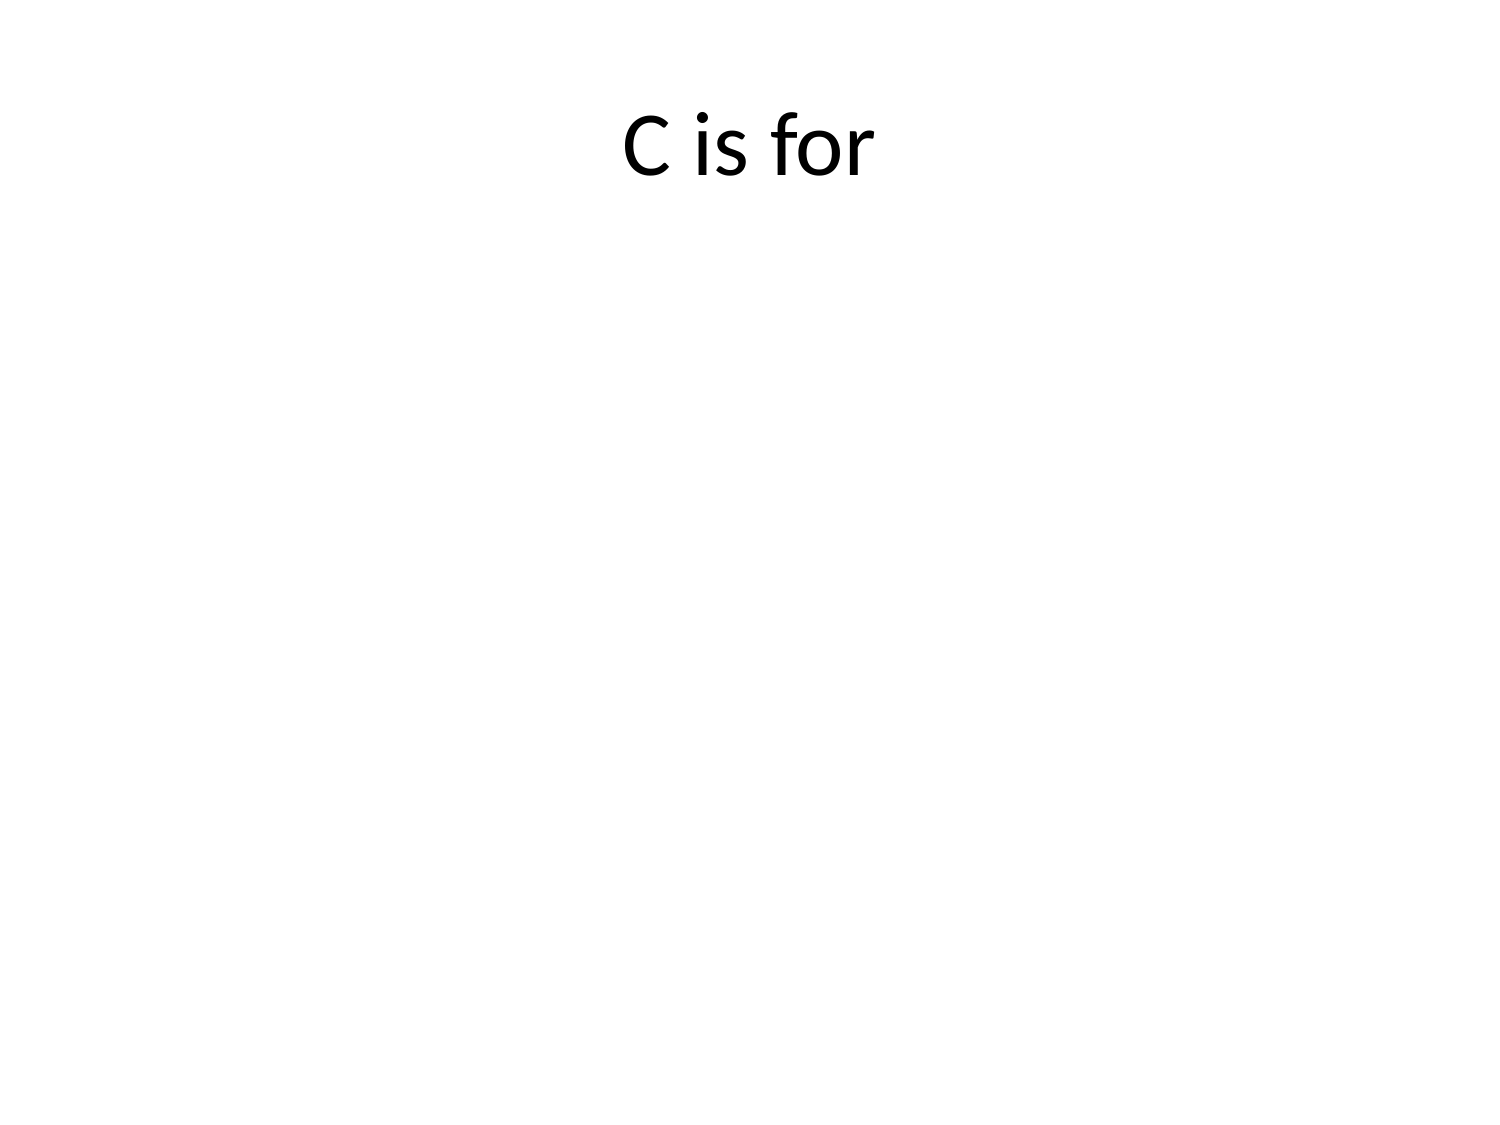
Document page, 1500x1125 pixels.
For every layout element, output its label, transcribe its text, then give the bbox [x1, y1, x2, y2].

title C is for [75, 45, 1425, 233]
